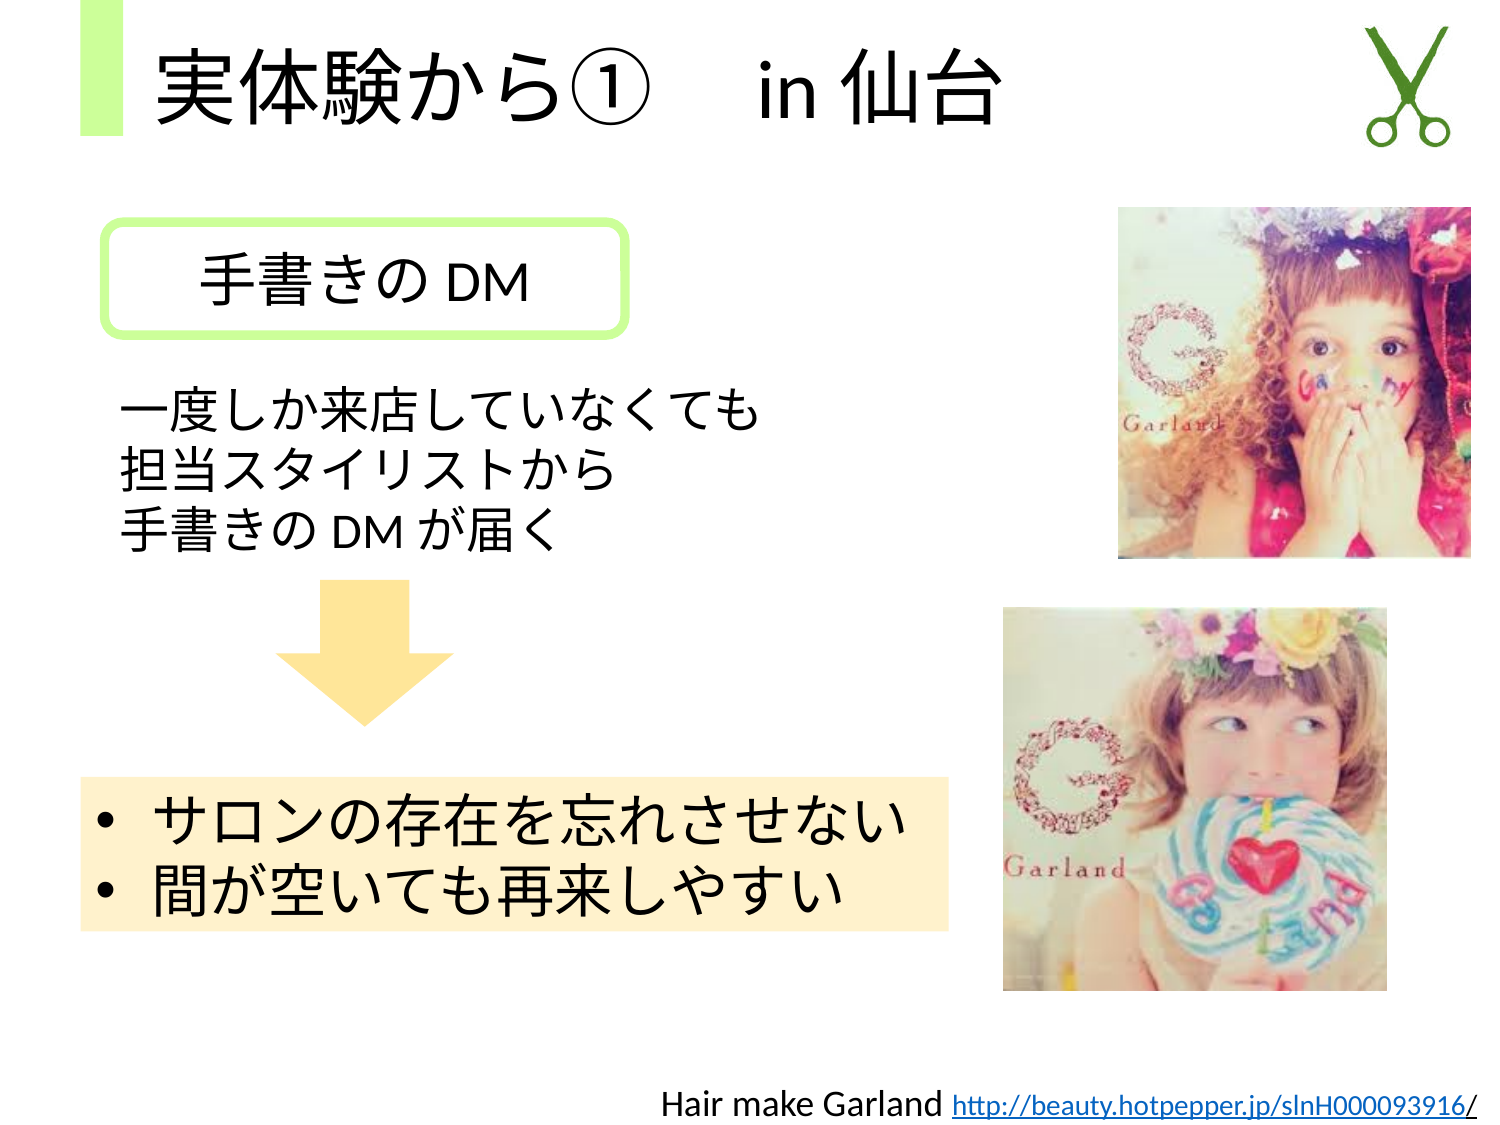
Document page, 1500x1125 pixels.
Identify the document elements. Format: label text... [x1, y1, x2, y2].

text_box [79, 0, 124, 137]
picture [1003, 607, 1387, 991]
text_box http://beauty.hotpepper.jp/slnH000093916/ [1058, 1078, 1500, 1125]
text_box サロンの存在を忘れさせない 間が空いても再来しやすい [80, 776, 949, 932]
picture [1118, 207, 1471, 560]
text_box [272, 578, 458, 729]
text_box 手書きのDM [103, 221, 627, 337]
text_box Hair make Garland [646, 1071, 1058, 1125]
title 実体験から① in仙台 [138, 24, 1433, 160]
picture [1356, 23, 1453, 148]
text_box 一度しか来店していなくても 担当スタイリストから 手書きのDMが届く [104, 371, 847, 567]
